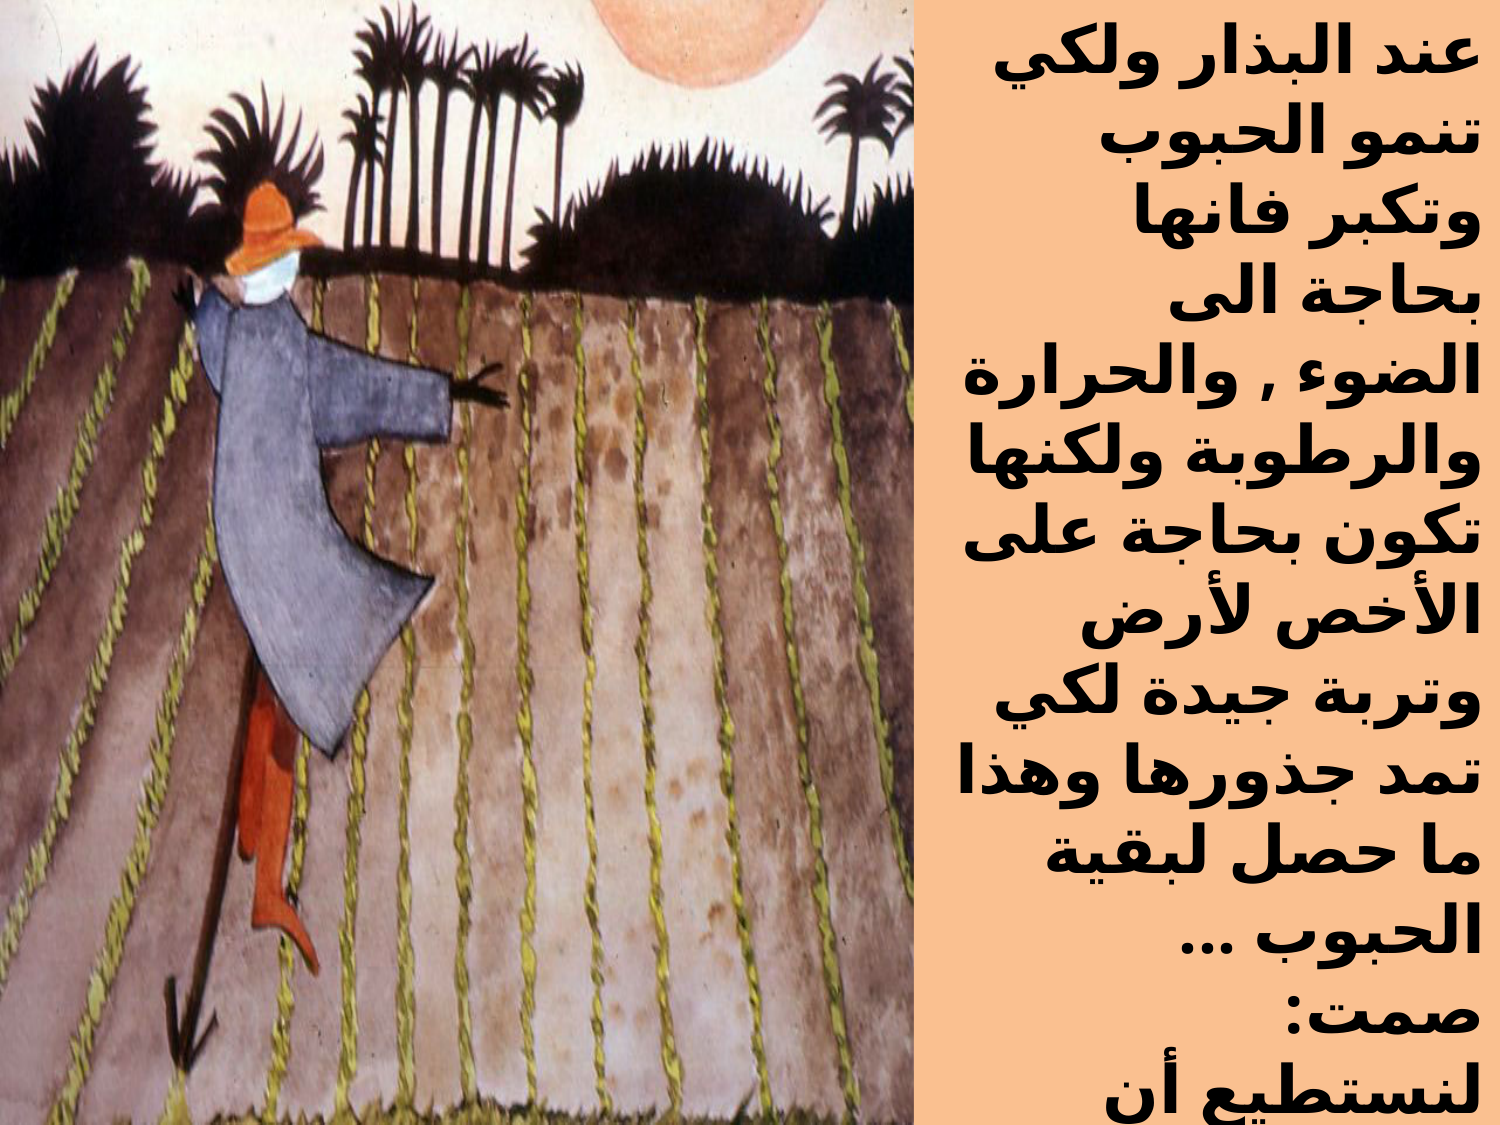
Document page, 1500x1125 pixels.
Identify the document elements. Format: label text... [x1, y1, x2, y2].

picture [0, 0, 915, 1125]
text_box عند البذار ولكي تنمو الحبوب وتكبر فانها بحاجة الى الضوء , والحرارة والرطوبة ولكنها تكون بحاجة على الأخص لأرض وتربة جيدة لكي تمد جذورها وهذا ما حصل لبقية الحبوب ... صمت: لنستطيع أن نعيش كما يريد يسوع علينا أن نكون أرضا جيدة لاستقبال كلامه. [915, 0, 1500, 1125]
